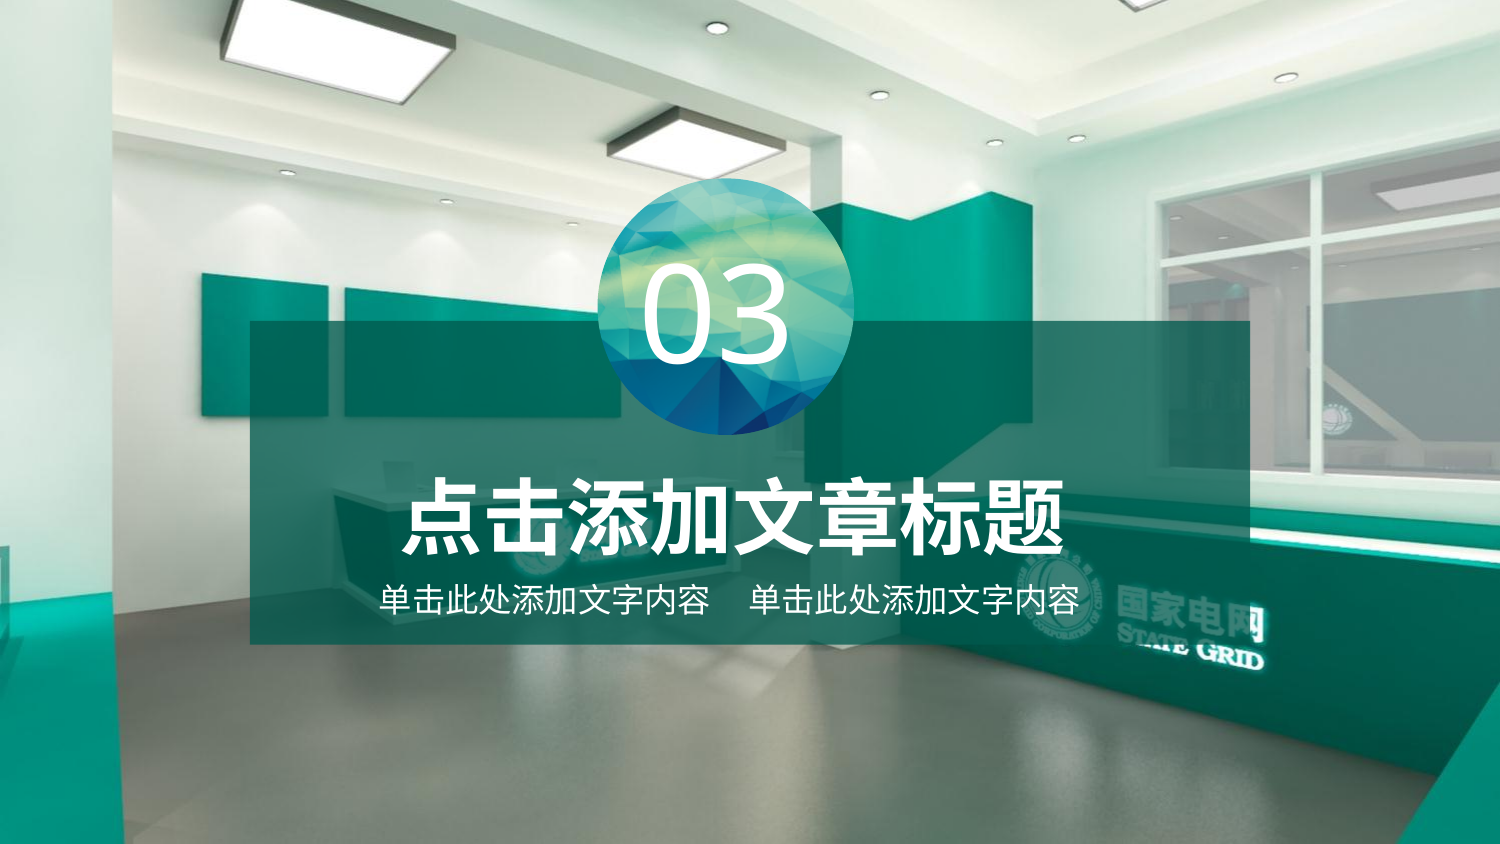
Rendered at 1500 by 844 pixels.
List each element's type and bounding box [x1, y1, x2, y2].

text_box [597, 178, 855, 435]
picture [0, 0, 1500, 844]
